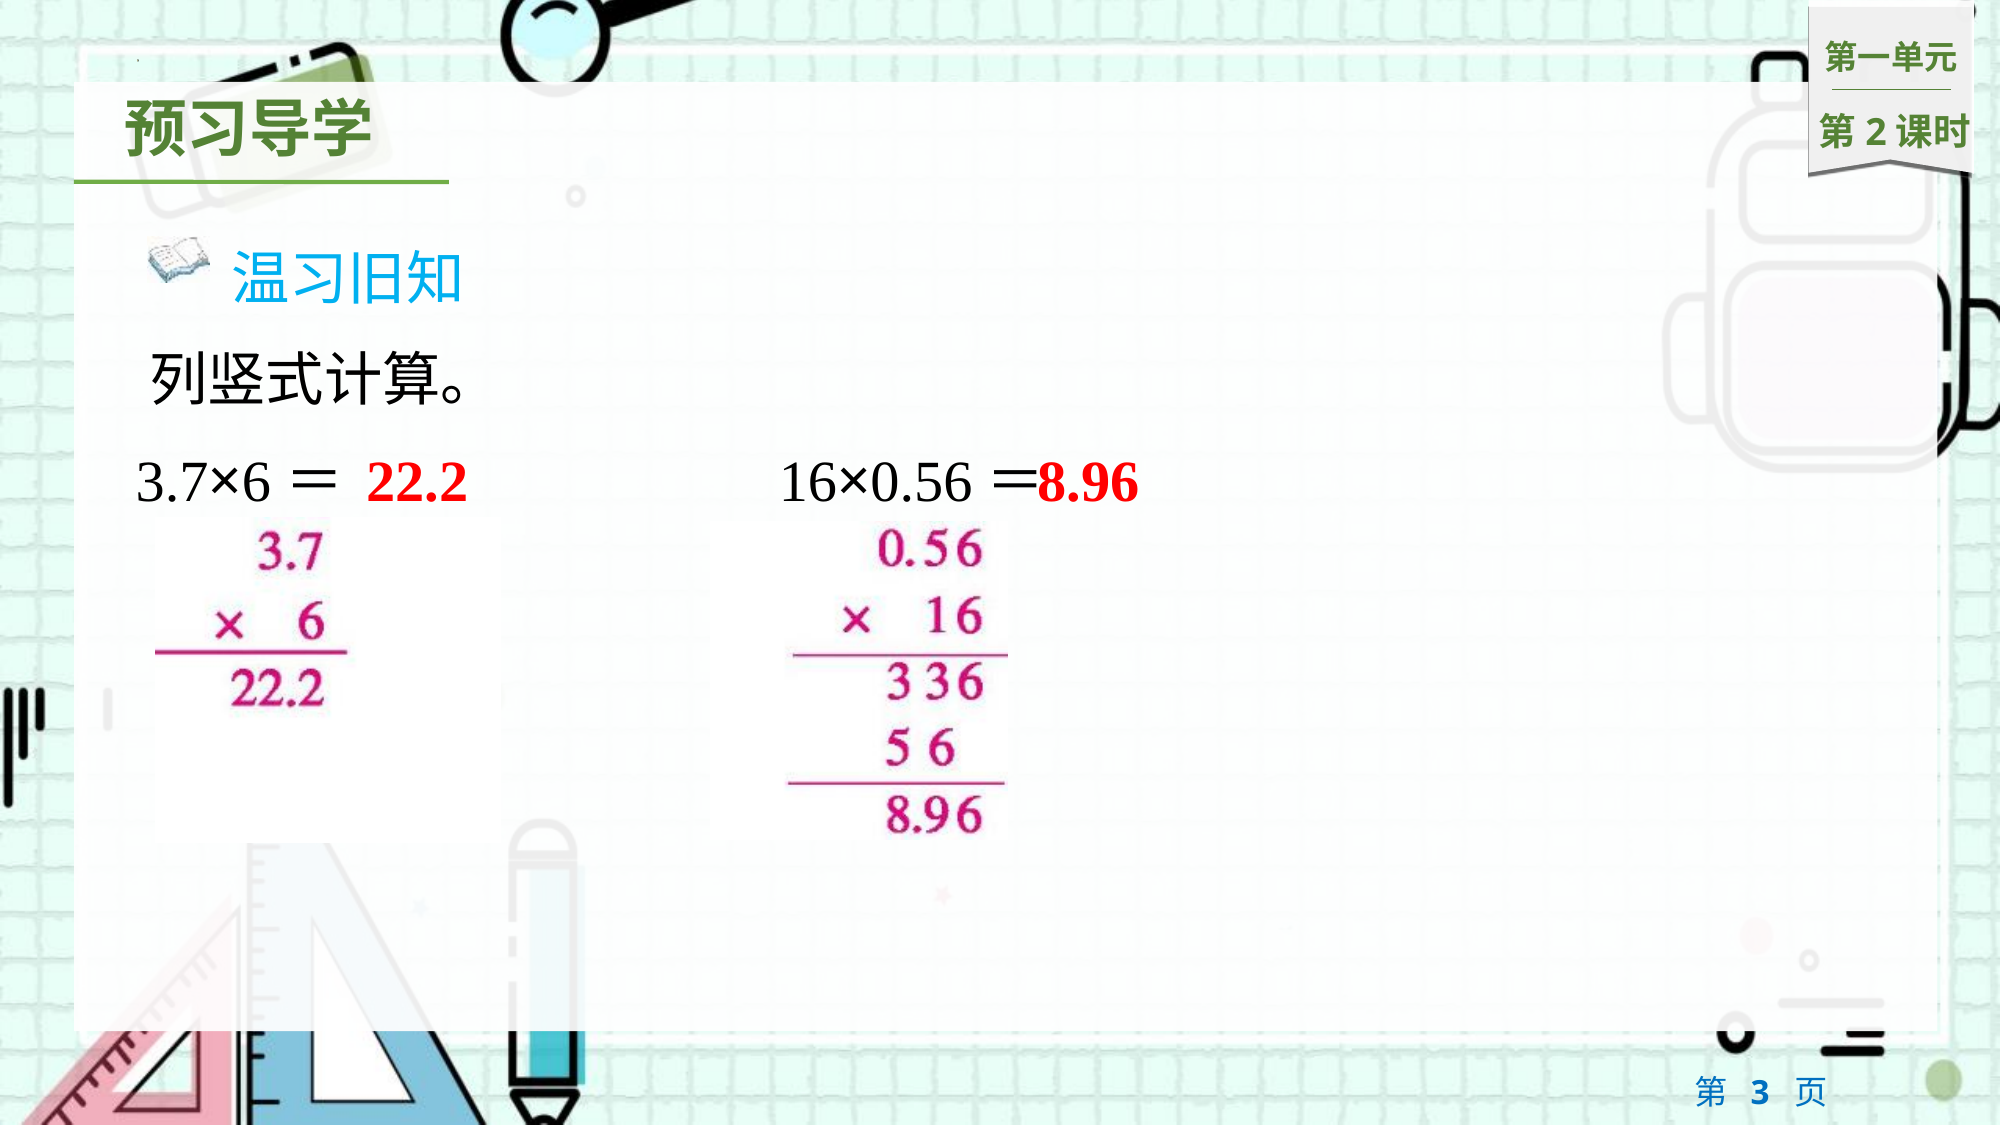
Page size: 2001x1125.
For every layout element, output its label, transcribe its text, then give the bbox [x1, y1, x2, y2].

picture [0, 0, 2000, 1125]
text_box 温习旧知 [143, 206, 465, 312]
text_box 8.96 [1022, 400, 1155, 508]
text_box 3.7×6＝22.2 16×0.56＝8.96 [135, 408, 1162, 514]
text_box 列竖式计算。 [149, 307, 500, 408]
picture [155, 517, 501, 843]
picture [710, 521, 1008, 840]
picture [1938, 168, 1971, 176]
text_box [862, 517, 1105, 715]
picture [147, 236, 210, 283]
text_box 22.2 [351, 400, 484, 508]
